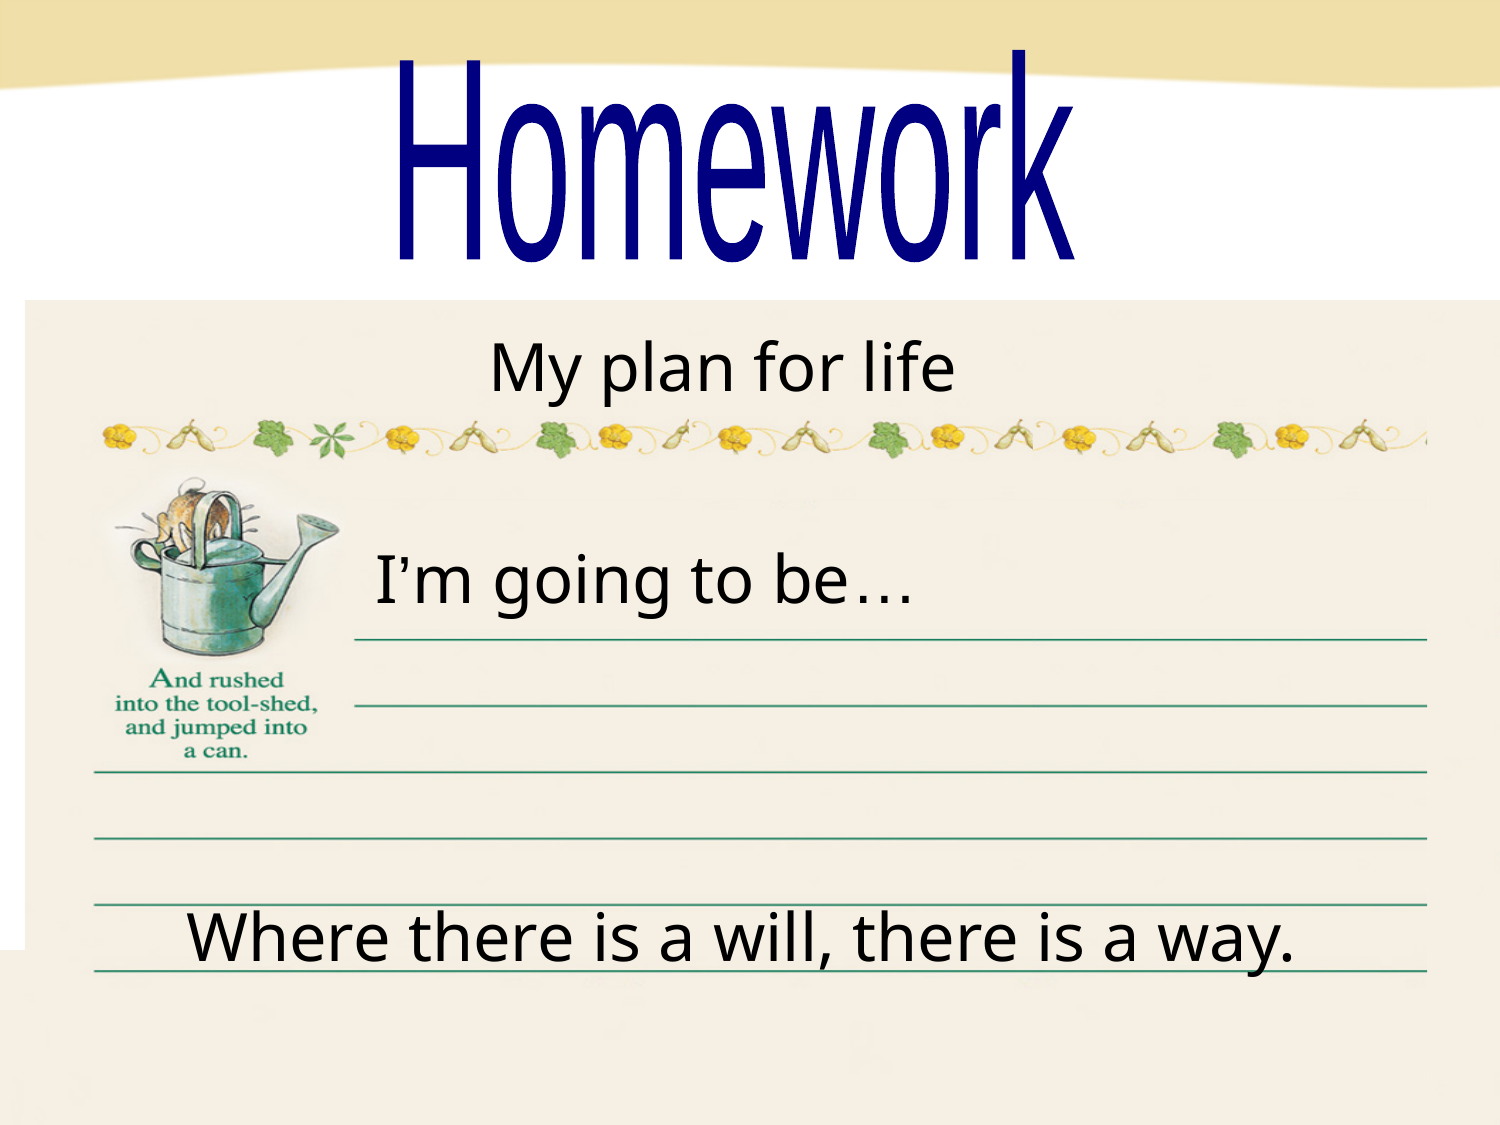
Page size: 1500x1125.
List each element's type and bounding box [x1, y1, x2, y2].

text_box [24, 299, 1500, 1125]
picture [0, 0, 1500, 1125]
